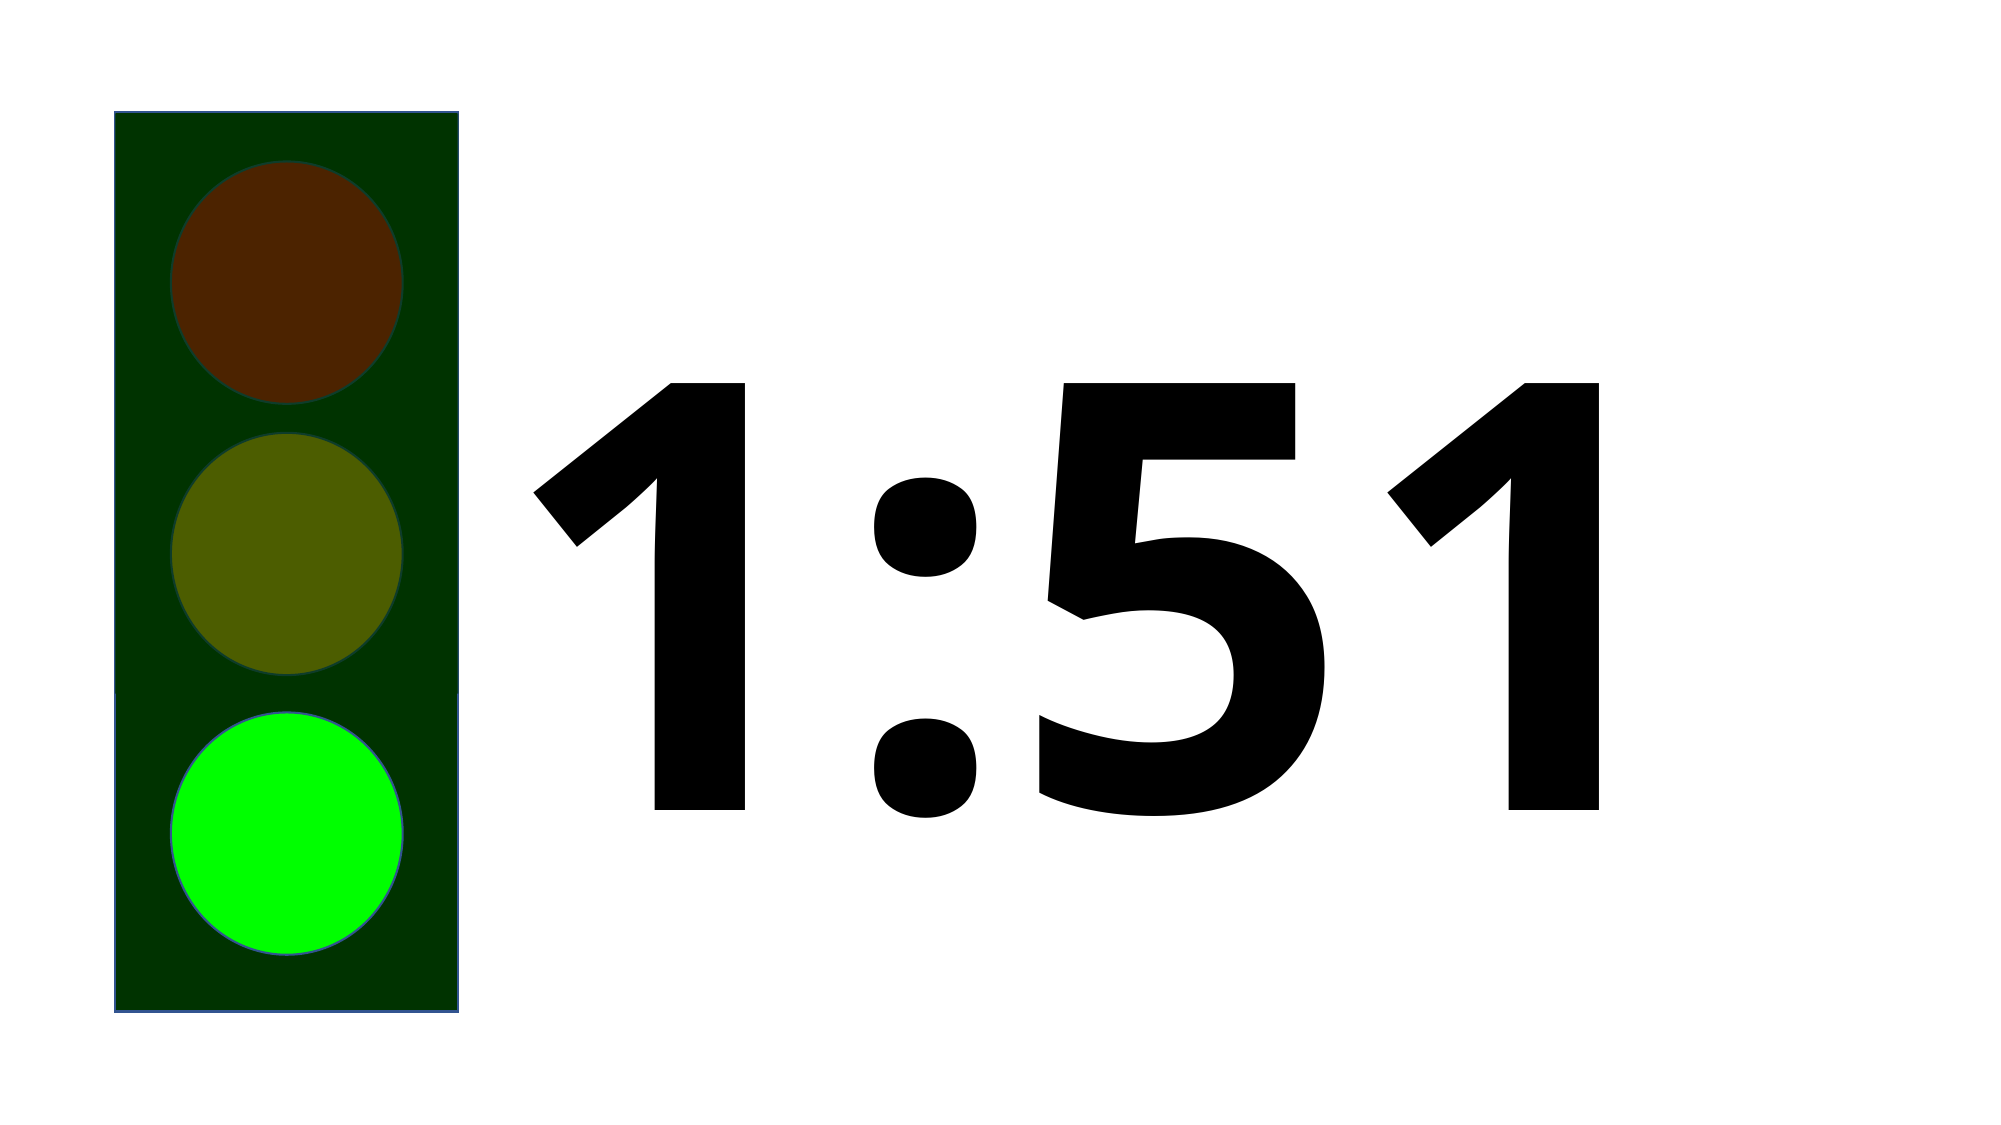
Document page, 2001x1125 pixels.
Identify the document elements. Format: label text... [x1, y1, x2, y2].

text_box [169, 711, 404, 956]
text_box [114, 695, 459, 1013]
text_box [114, 112, 459, 695]
text_box 1:51 [483, 204, 1924, 938]
